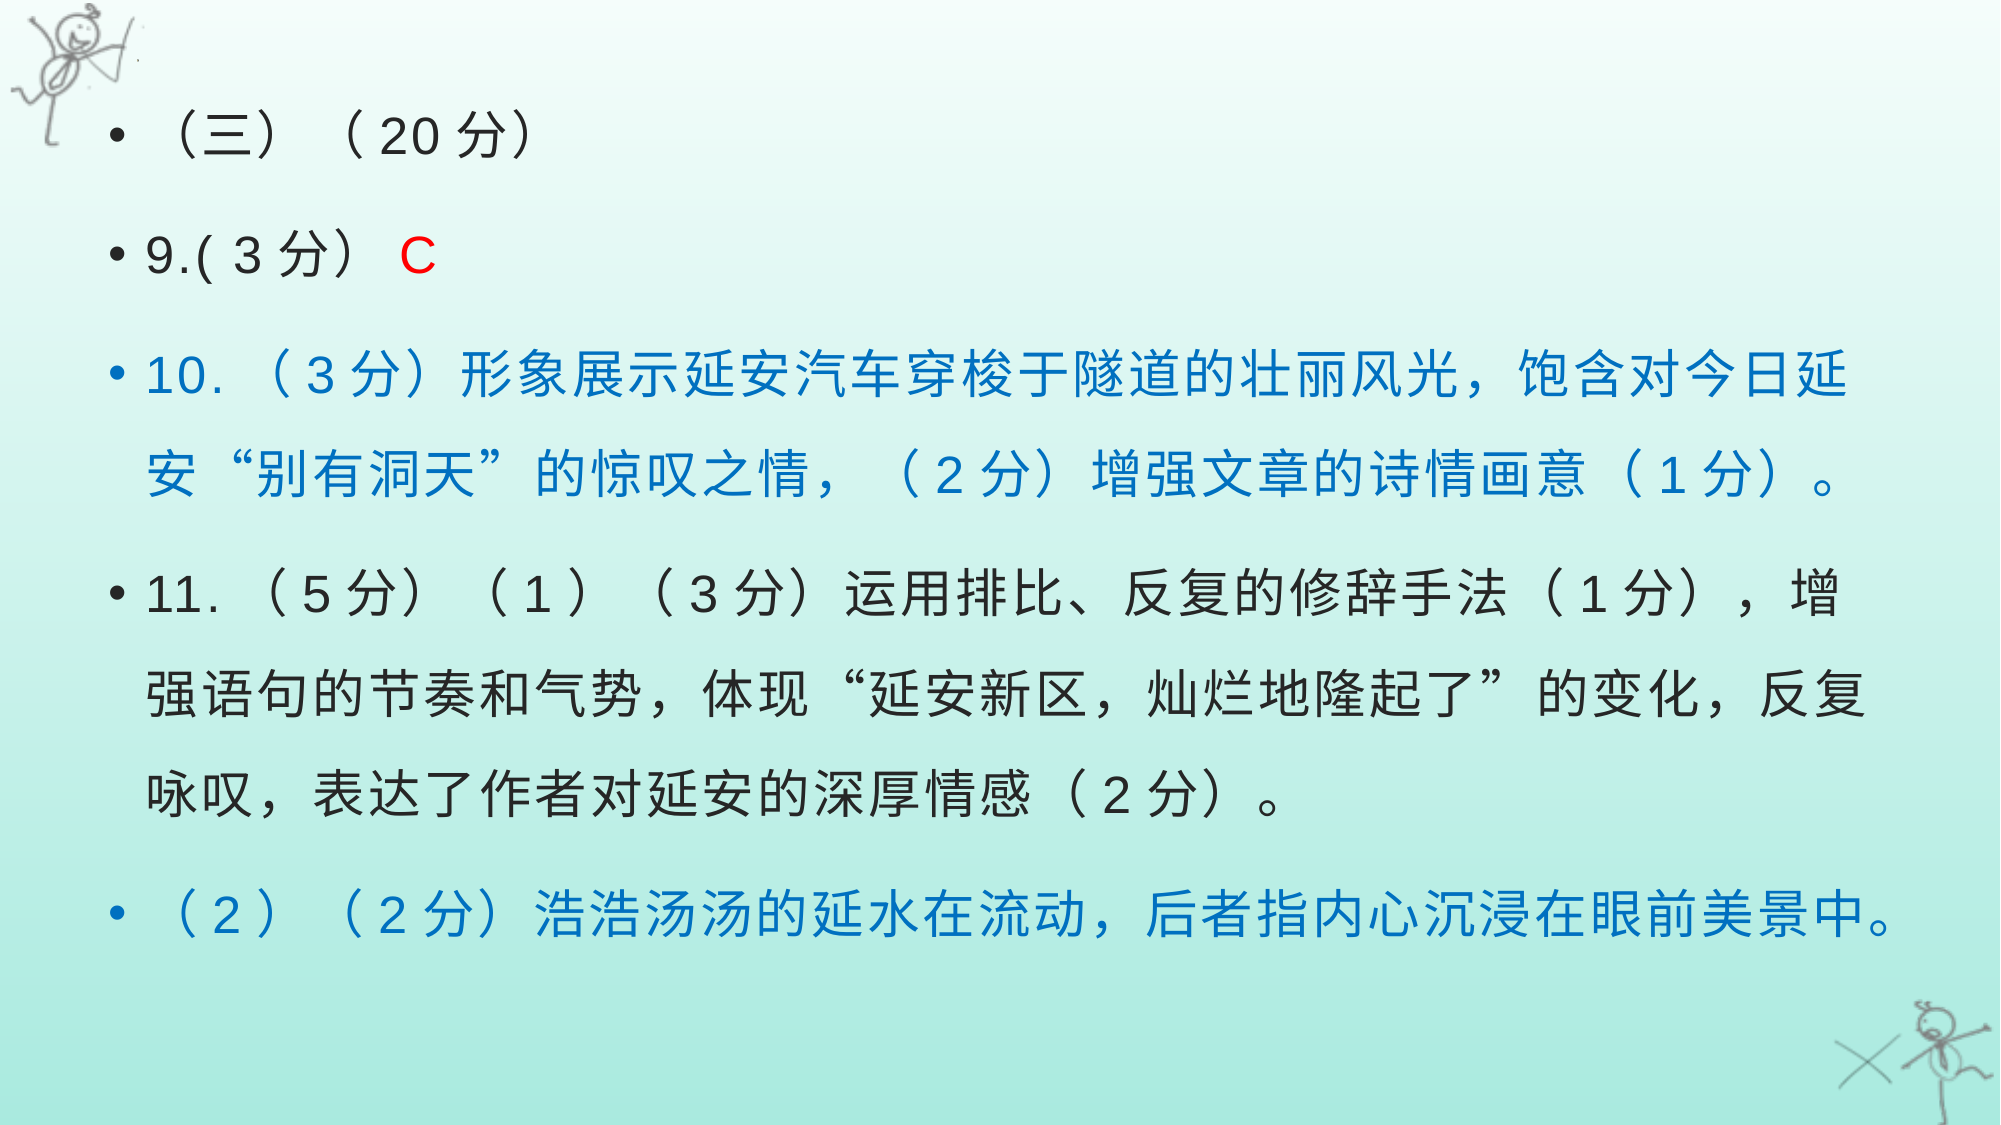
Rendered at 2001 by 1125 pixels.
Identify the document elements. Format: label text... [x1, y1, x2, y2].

list （三）（20分） 9.( 3分）C 10.（3分）形象展示延安汽车穿梭于隧道的壮丽风光，饱含对今日延安“别有洞天”的惊叹之情，（2分）增强文章的诗情画意（1分）。 11.（5分）（1）（3分）运用排比、反复的修辞手法（1分），增强语句的节奏和气势，体现“延安新区，灿烂地隆起了”的变化，反复咏叹，表达了作者对延安的深厚情感（2分）。 （2）（2分）浩浩汤汤的延水在流动，后者指内心沉浸在眼前美景中。 [93, 56, 1891, 1093]
picture [10, 3, 1994, 1125]
